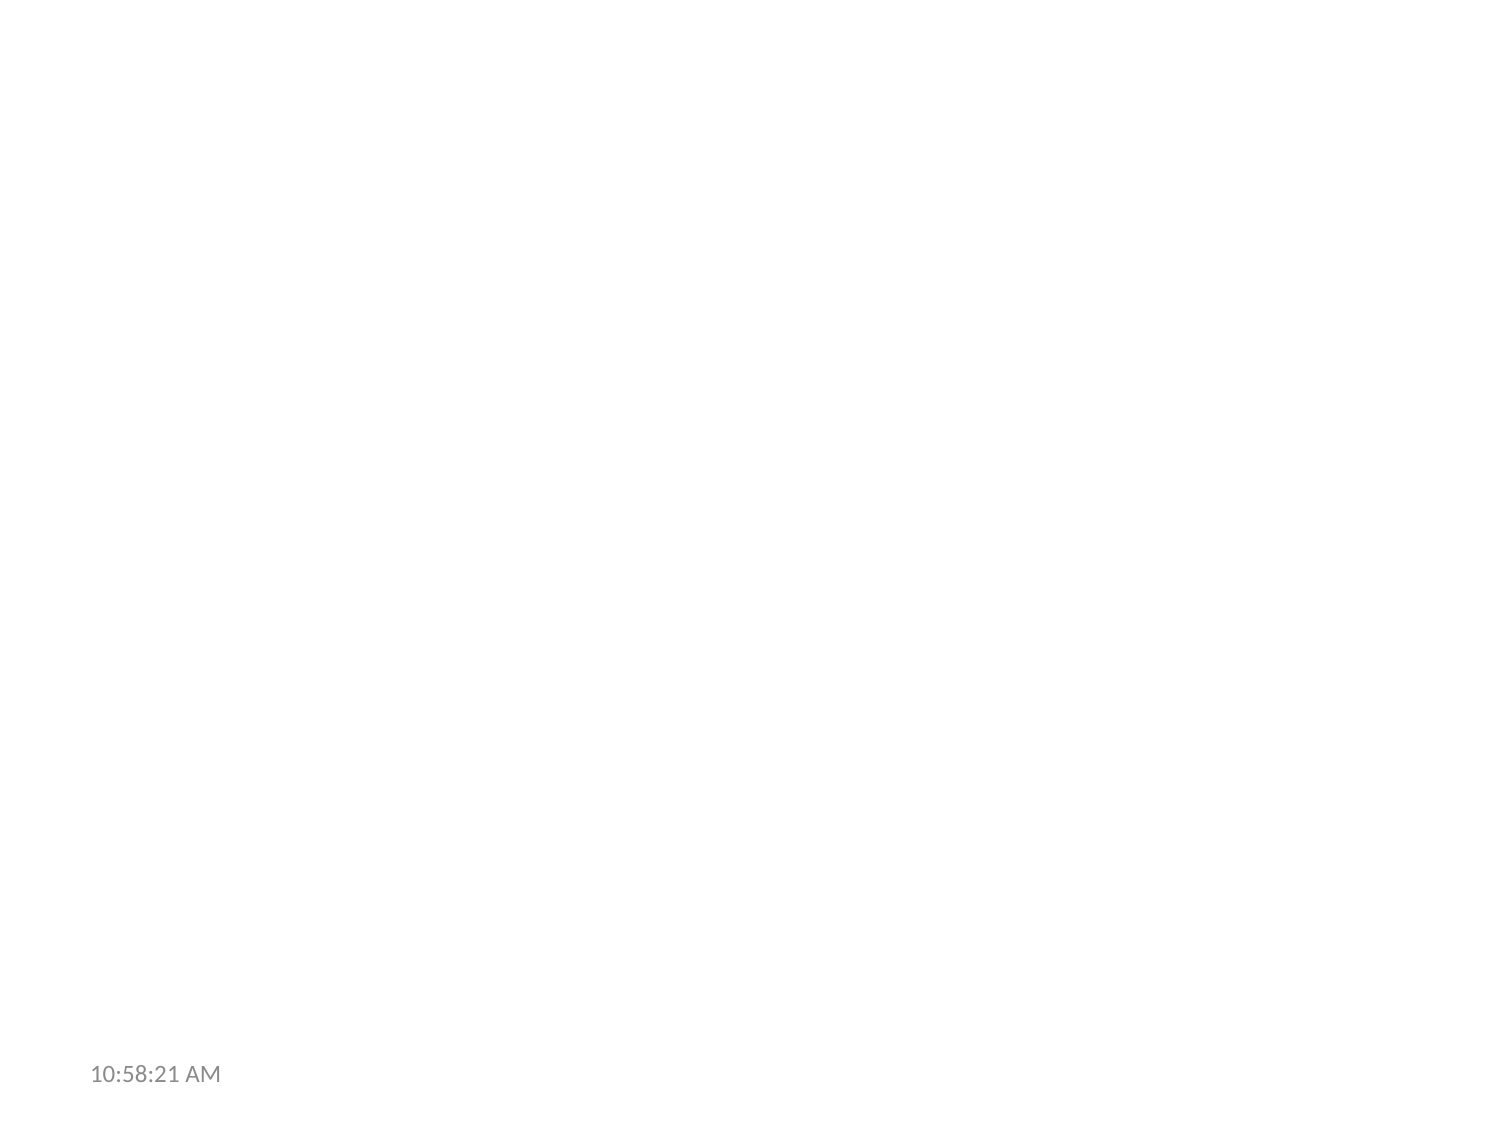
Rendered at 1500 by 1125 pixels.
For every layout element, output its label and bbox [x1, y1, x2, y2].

slide_number [75, 1042, 425, 1103]
